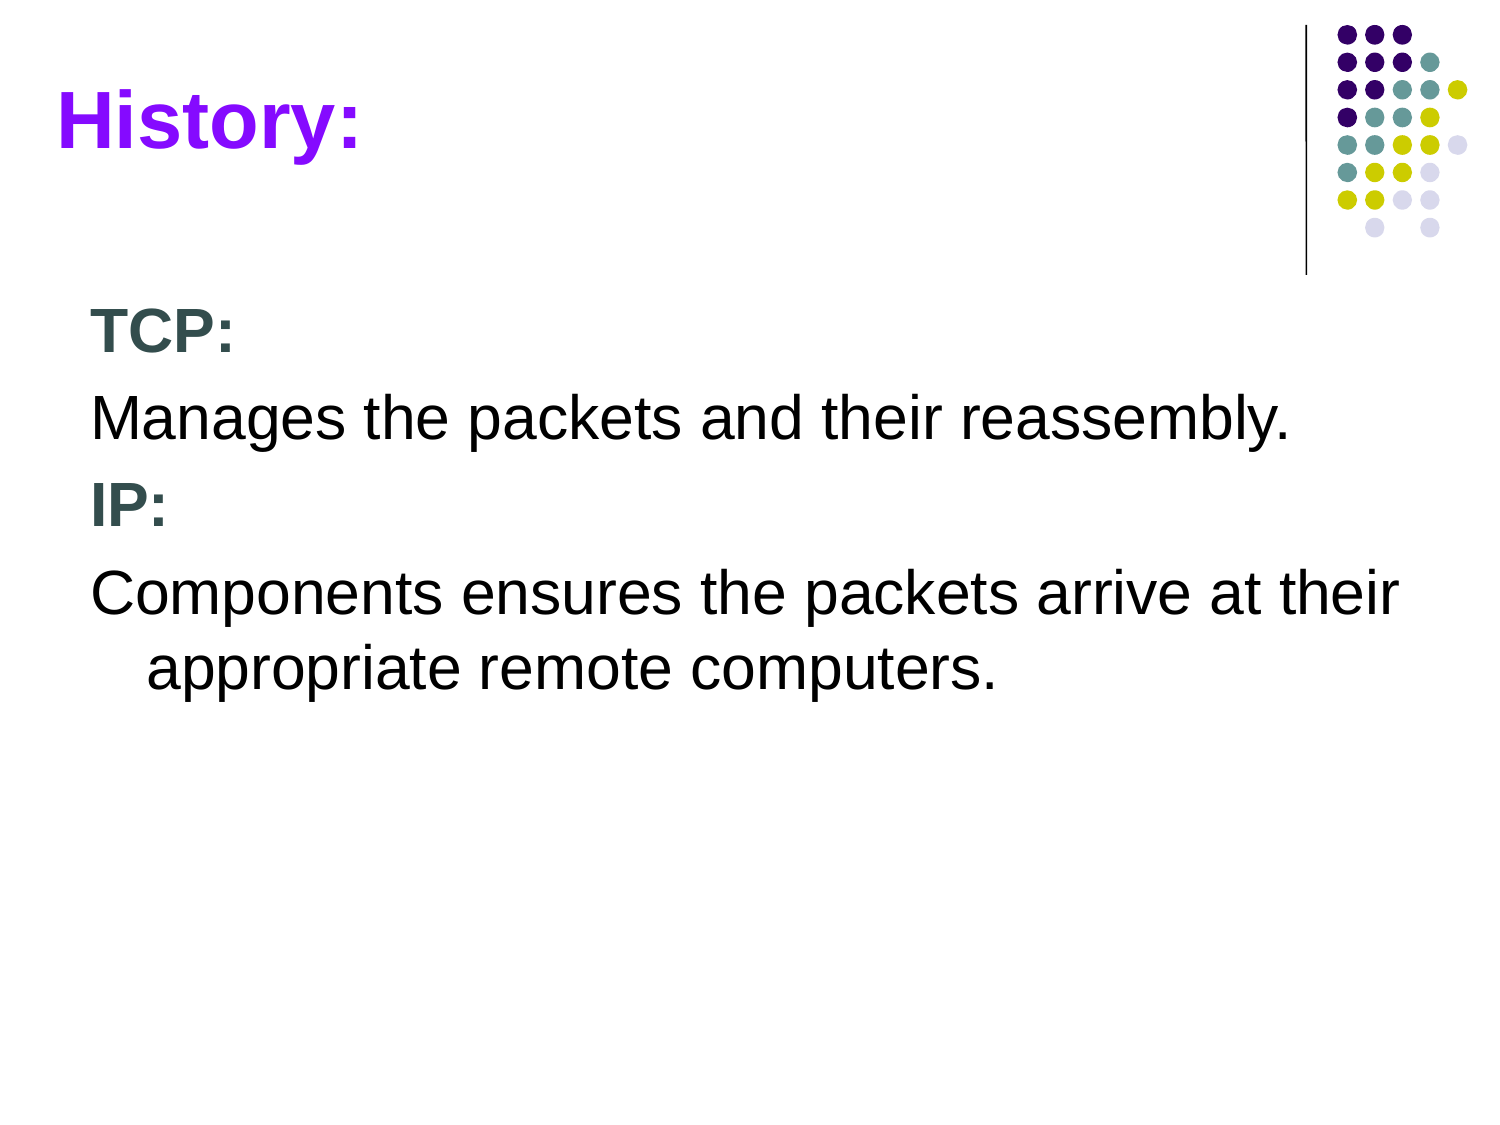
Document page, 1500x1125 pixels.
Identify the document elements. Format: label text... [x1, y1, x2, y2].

list TCP: Manages the packets and their reassembly. IP: Components ensures the packets arrive at their appropriate remote computers. [74, 281, 1426, 1006]
title History: [41, 0, 1279, 173]
